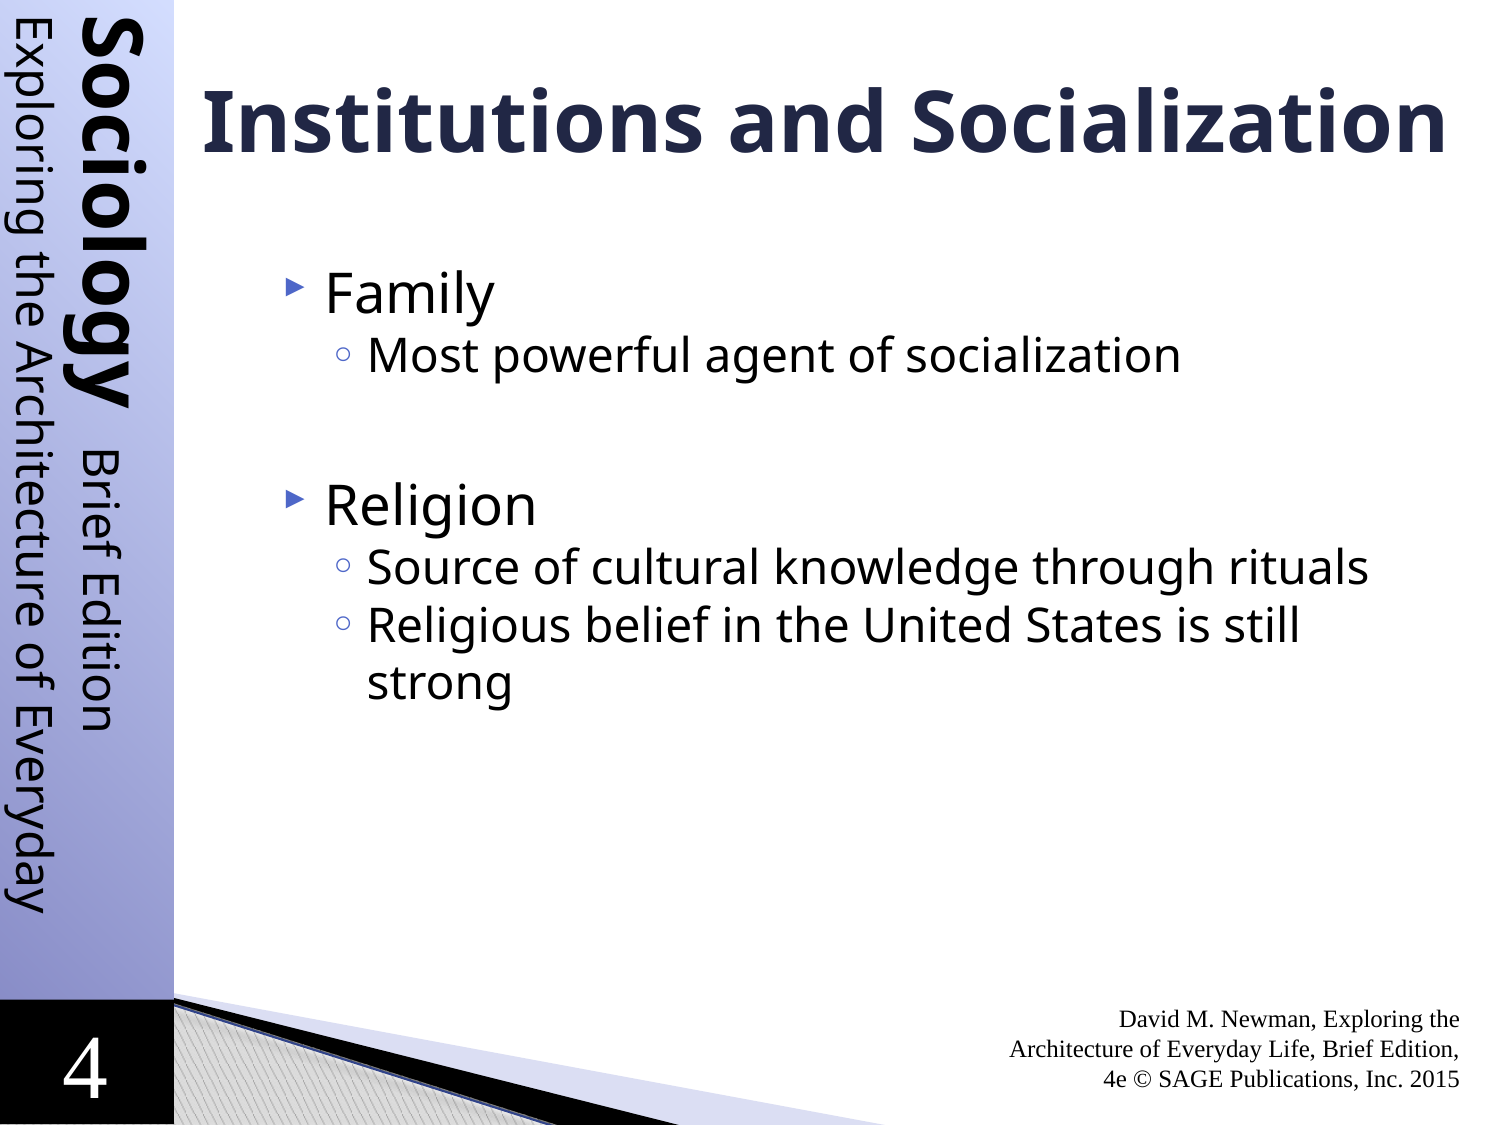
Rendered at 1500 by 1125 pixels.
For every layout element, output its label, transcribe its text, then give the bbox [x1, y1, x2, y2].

list Family Most powerful agent of socialization Religion Source of cultural knowledge through rituals Religious belief in the United States is still strong [249, 249, 1425, 925]
title Institutions and Socialization [187, 24, 1475, 213]
picture [174, 1003, 558, 1125]
footer David M. Newman, Exploring the Architecture of Everyday Life, Brief Edition, 4e © SAGE Publications, Inc. 2015 [987, 1050, 1475, 1100]
